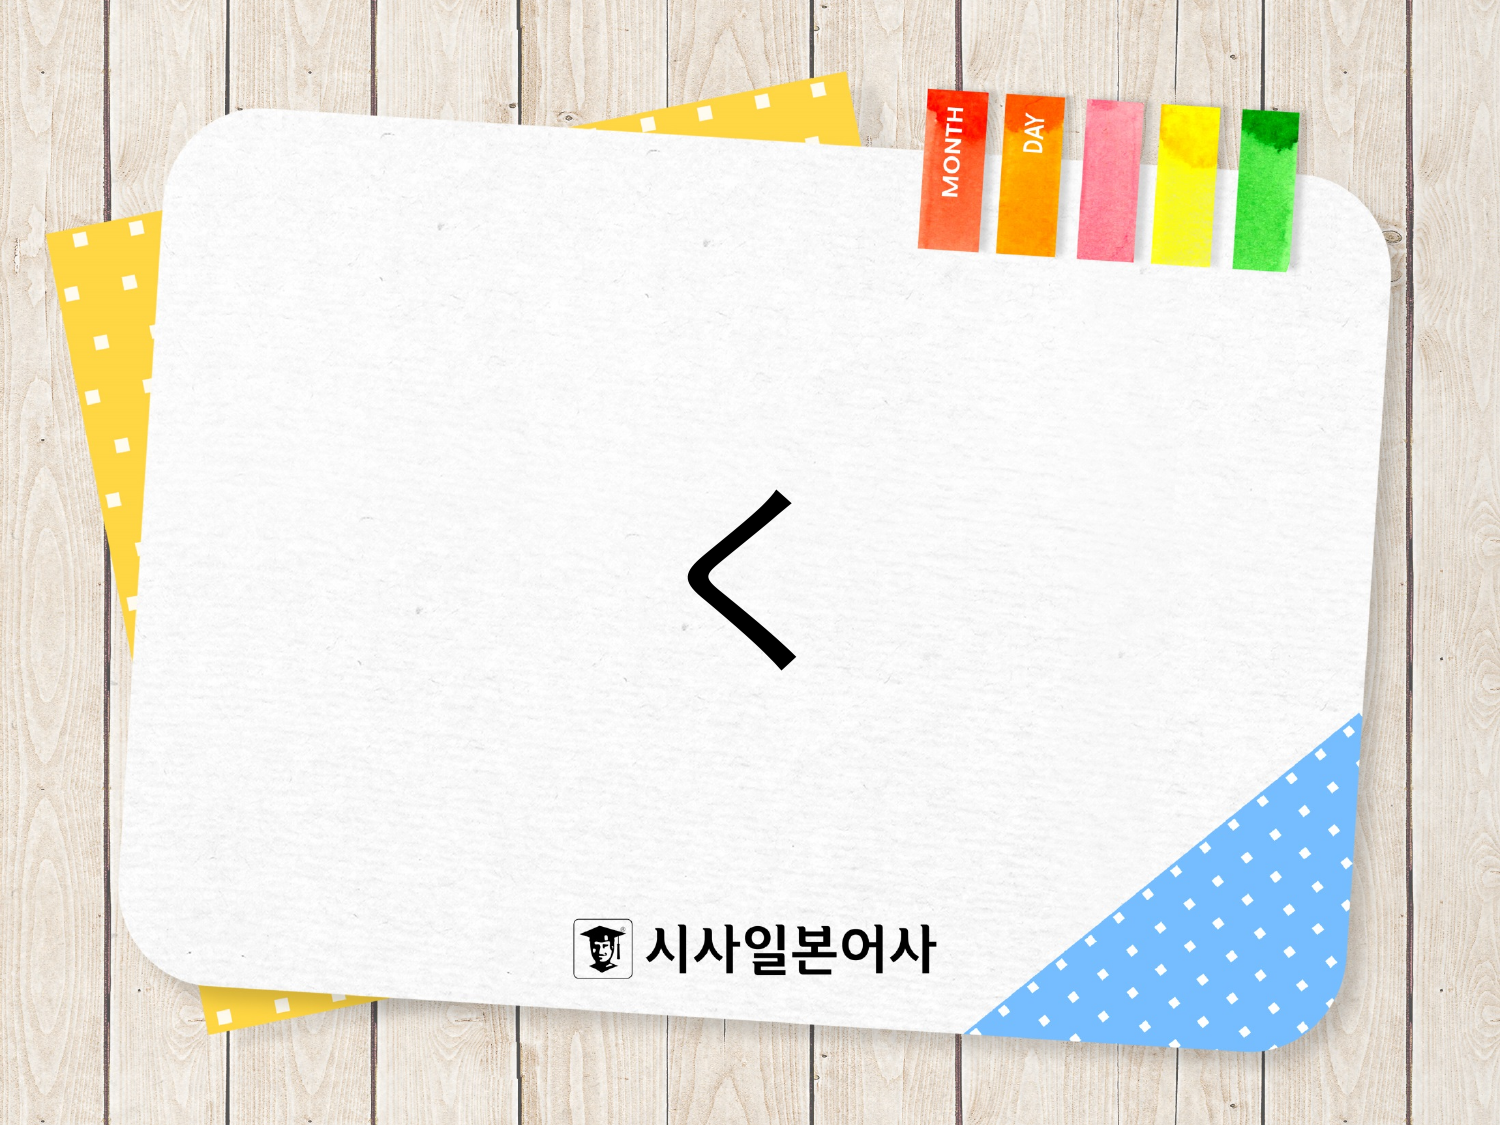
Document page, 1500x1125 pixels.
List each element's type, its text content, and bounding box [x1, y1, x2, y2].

title く [75, 338, 1425, 811]
picture [0, 0, 1500, 1125]
